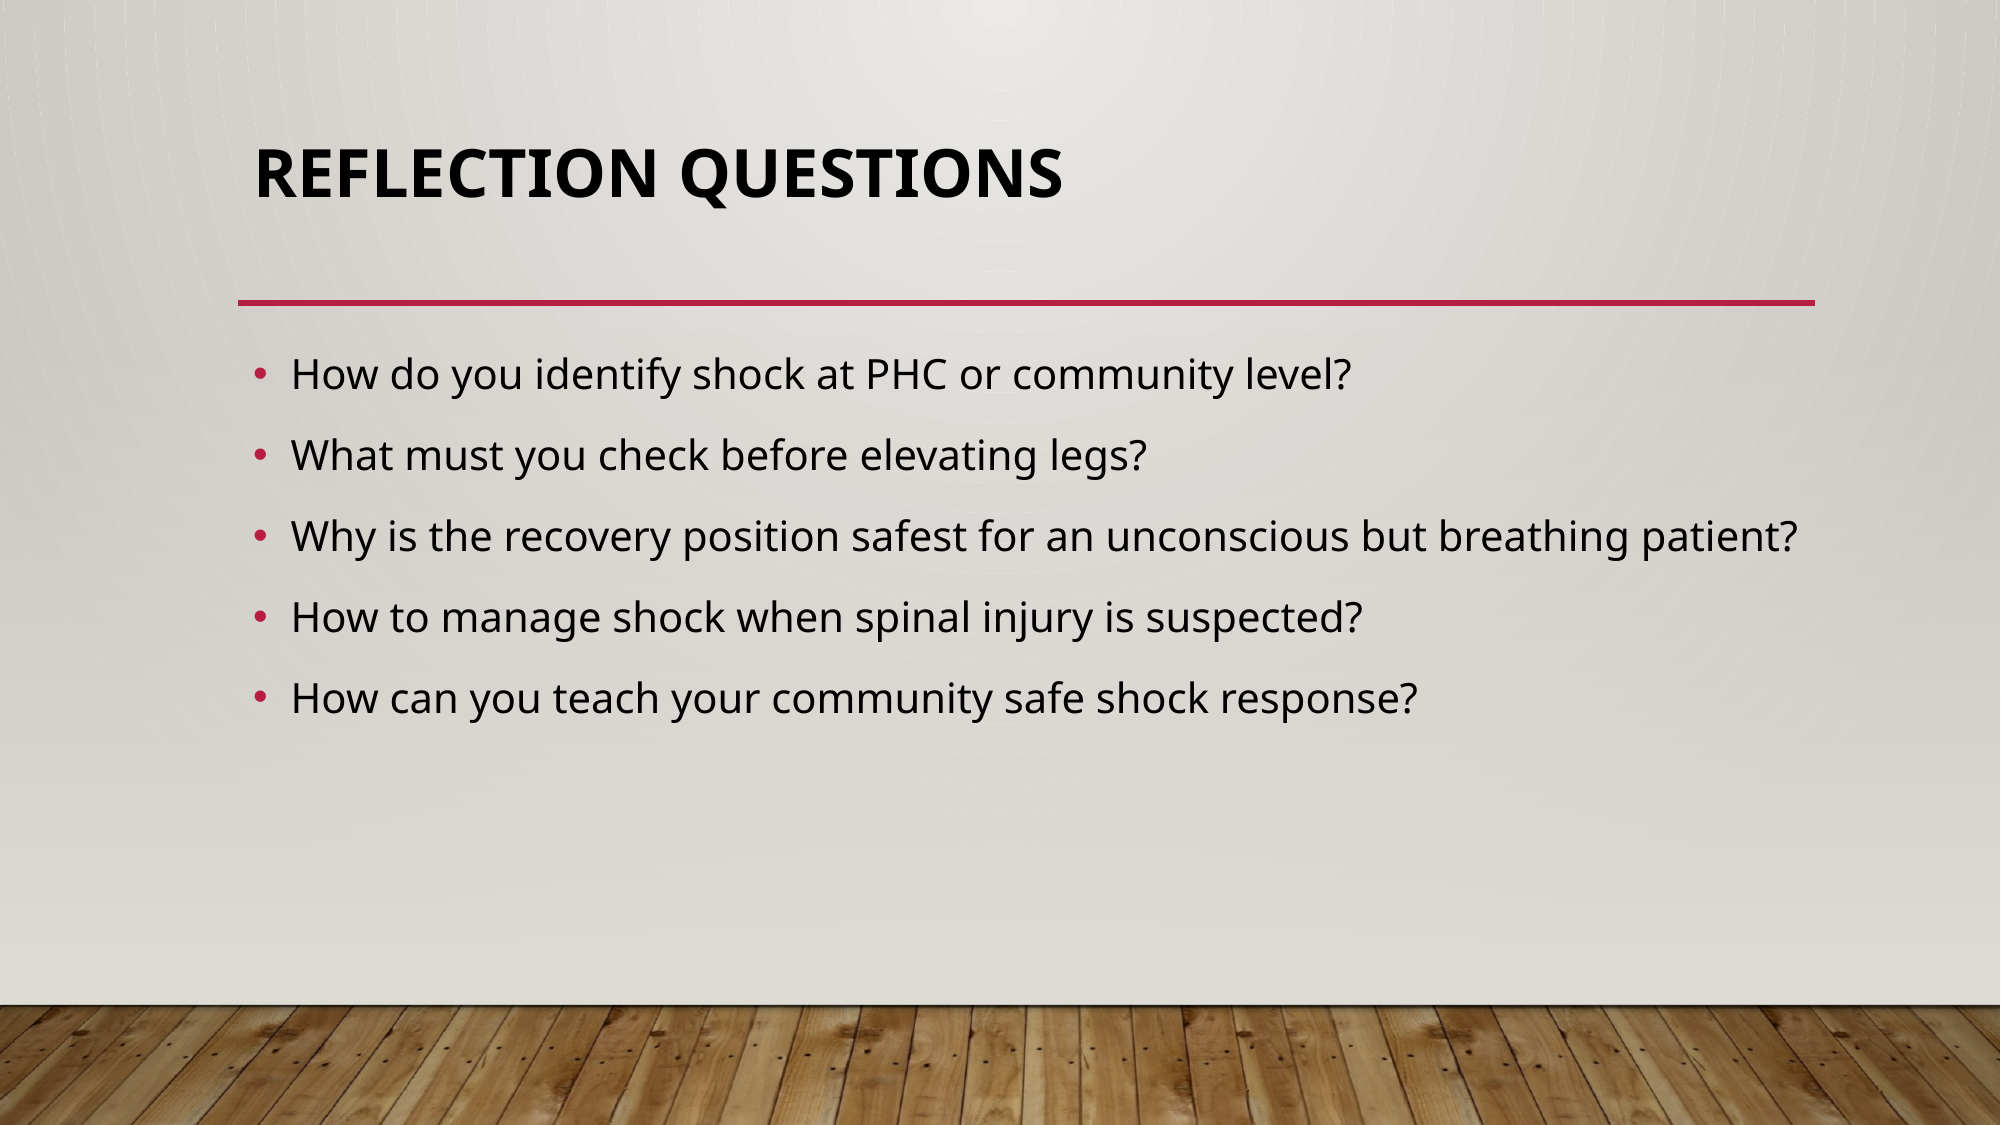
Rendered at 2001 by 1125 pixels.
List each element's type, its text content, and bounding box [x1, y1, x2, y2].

list How do you identify shock at PHC or community level? What must you check before elevating legs? Why is the recovery position safest for an unconscious but breathing patient? How to manage shock when spinal injury is suspected? How can you teach your community safe shock response? [238, 330, 1814, 897]
picture [0, 1005, 2000, 1125]
title Reflection Questions [238, 131, 1814, 305]
